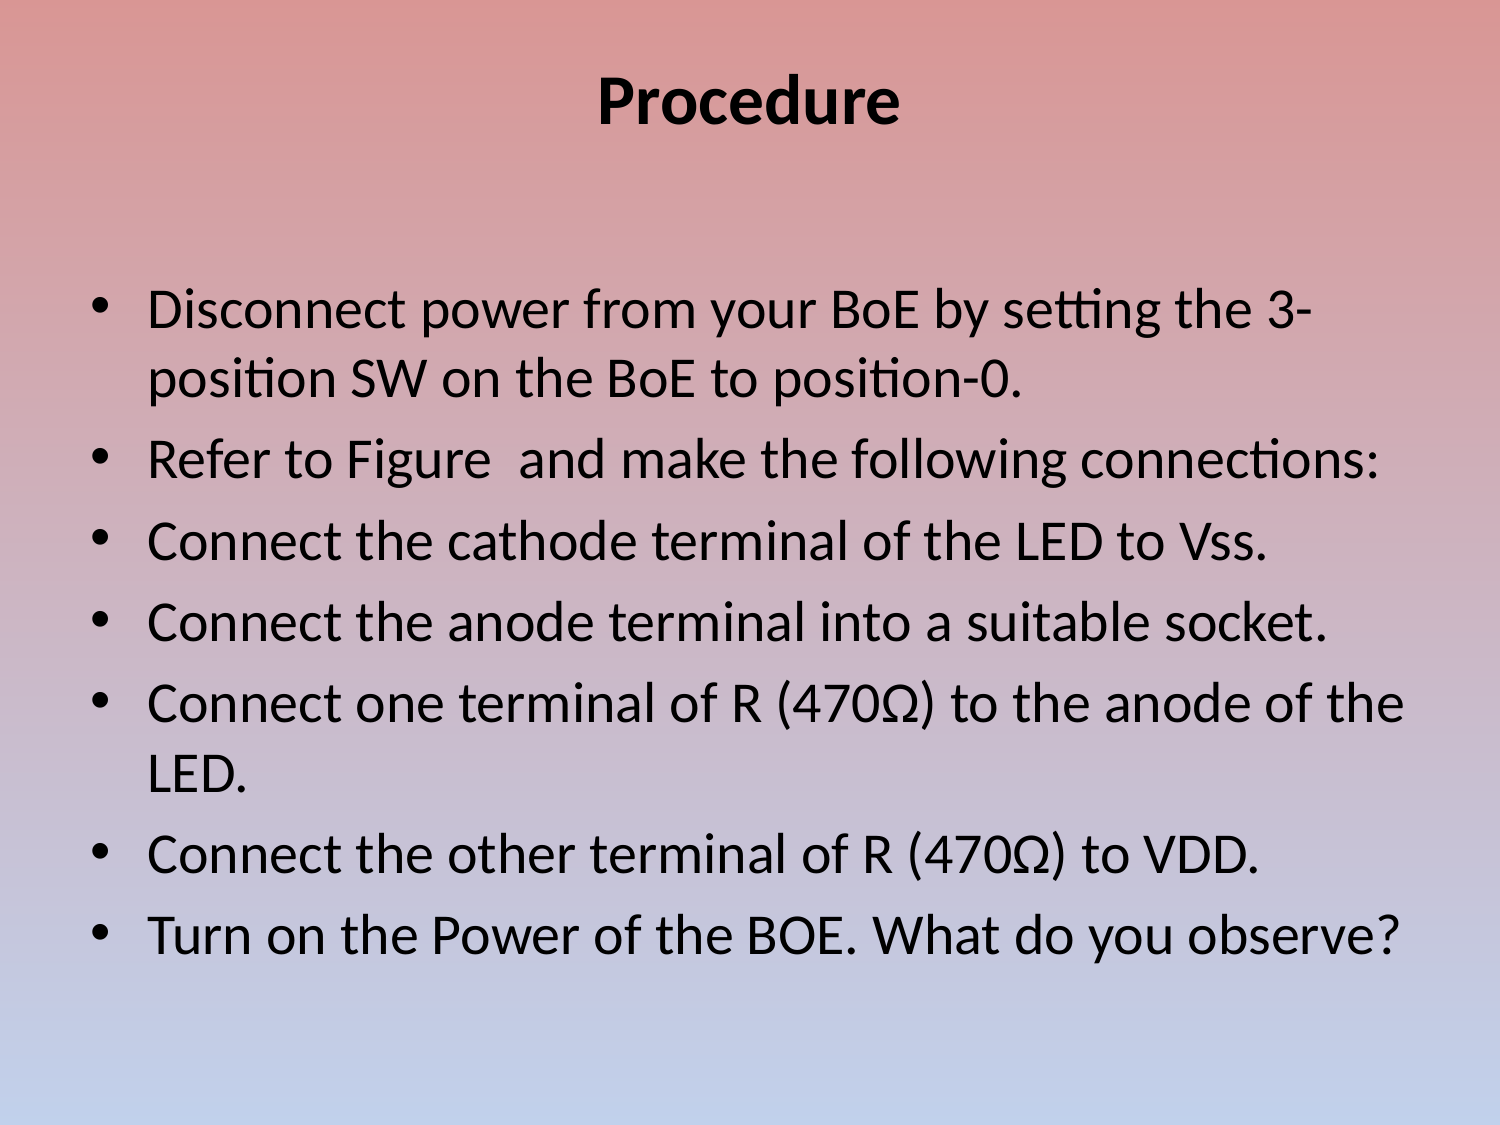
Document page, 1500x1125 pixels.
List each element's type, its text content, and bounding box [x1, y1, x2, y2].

title Procedure [75, 45, 1425, 233]
list Disconnect power from your BoE by setting the 3-position SW on the BoE to position-0. Refer to Figure and make the following connections: Connect the cathode terminal of the LED to Vss. Connect the anode terminal into a suitable socket. Connect one terminal of R (470Ω) to the anode of the LED. Connect the other terminal of R (470Ω) to VDD. Turn on the Power of the BOE. What do you observe? [75, 262, 1425, 1005]
